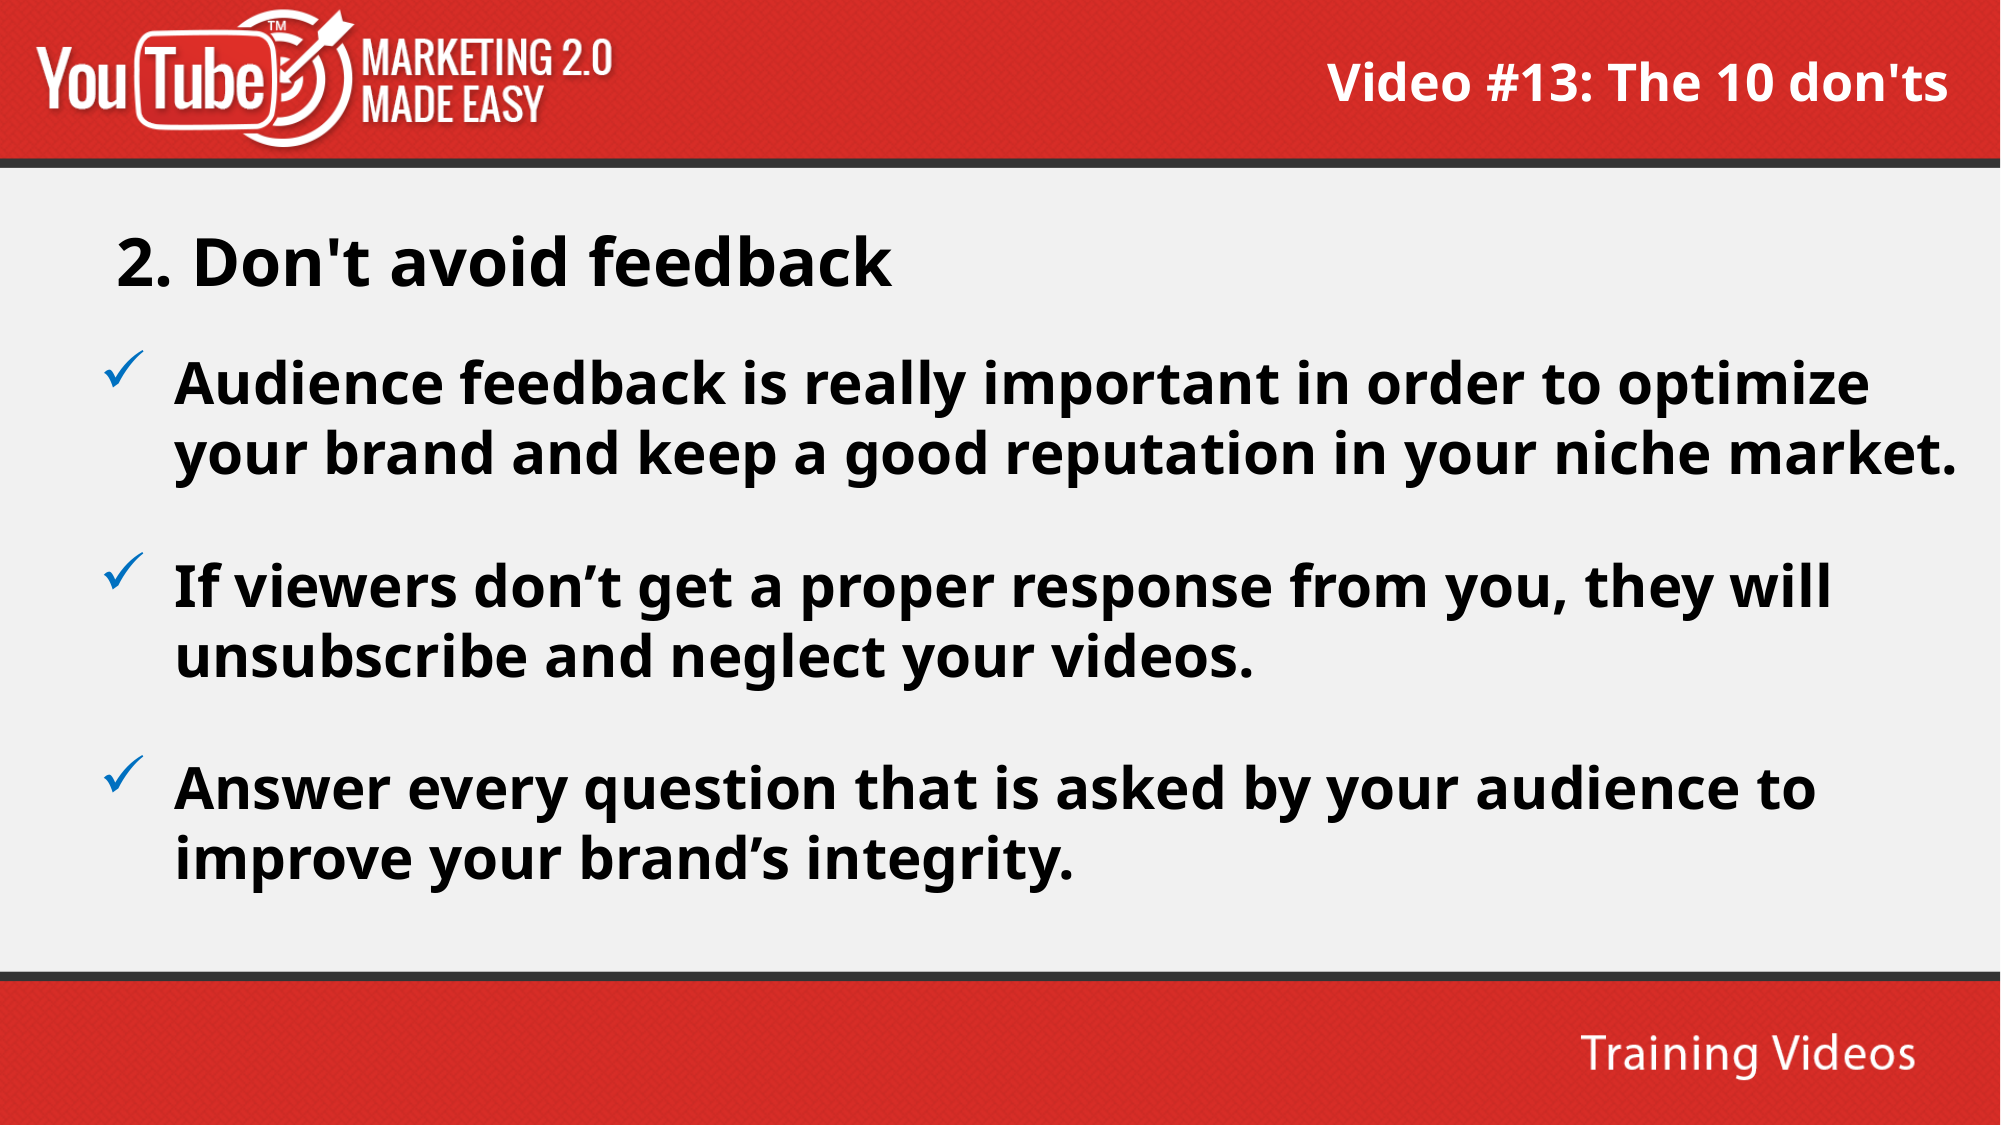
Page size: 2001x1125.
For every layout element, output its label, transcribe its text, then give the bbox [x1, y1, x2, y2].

text_box If viewers don’t get a proper response from you, they will unsubscribe and neglect your videos. [84, 541, 1937, 697]
text_box 2. Don't avoid feedback [84, 212, 1922, 307]
text_box Video #13: The 10 don'ts [899, 41, 1979, 119]
text_box Answer every question that is asked by your audience to improve your brand’s integrity. [84, 743, 1937, 899]
text_box Audience feedback is really important in order to optimize your brand and keep a good reputation in your niche market. [84, 339, 1979, 494]
picture [0, 0, 2001, 1125]
